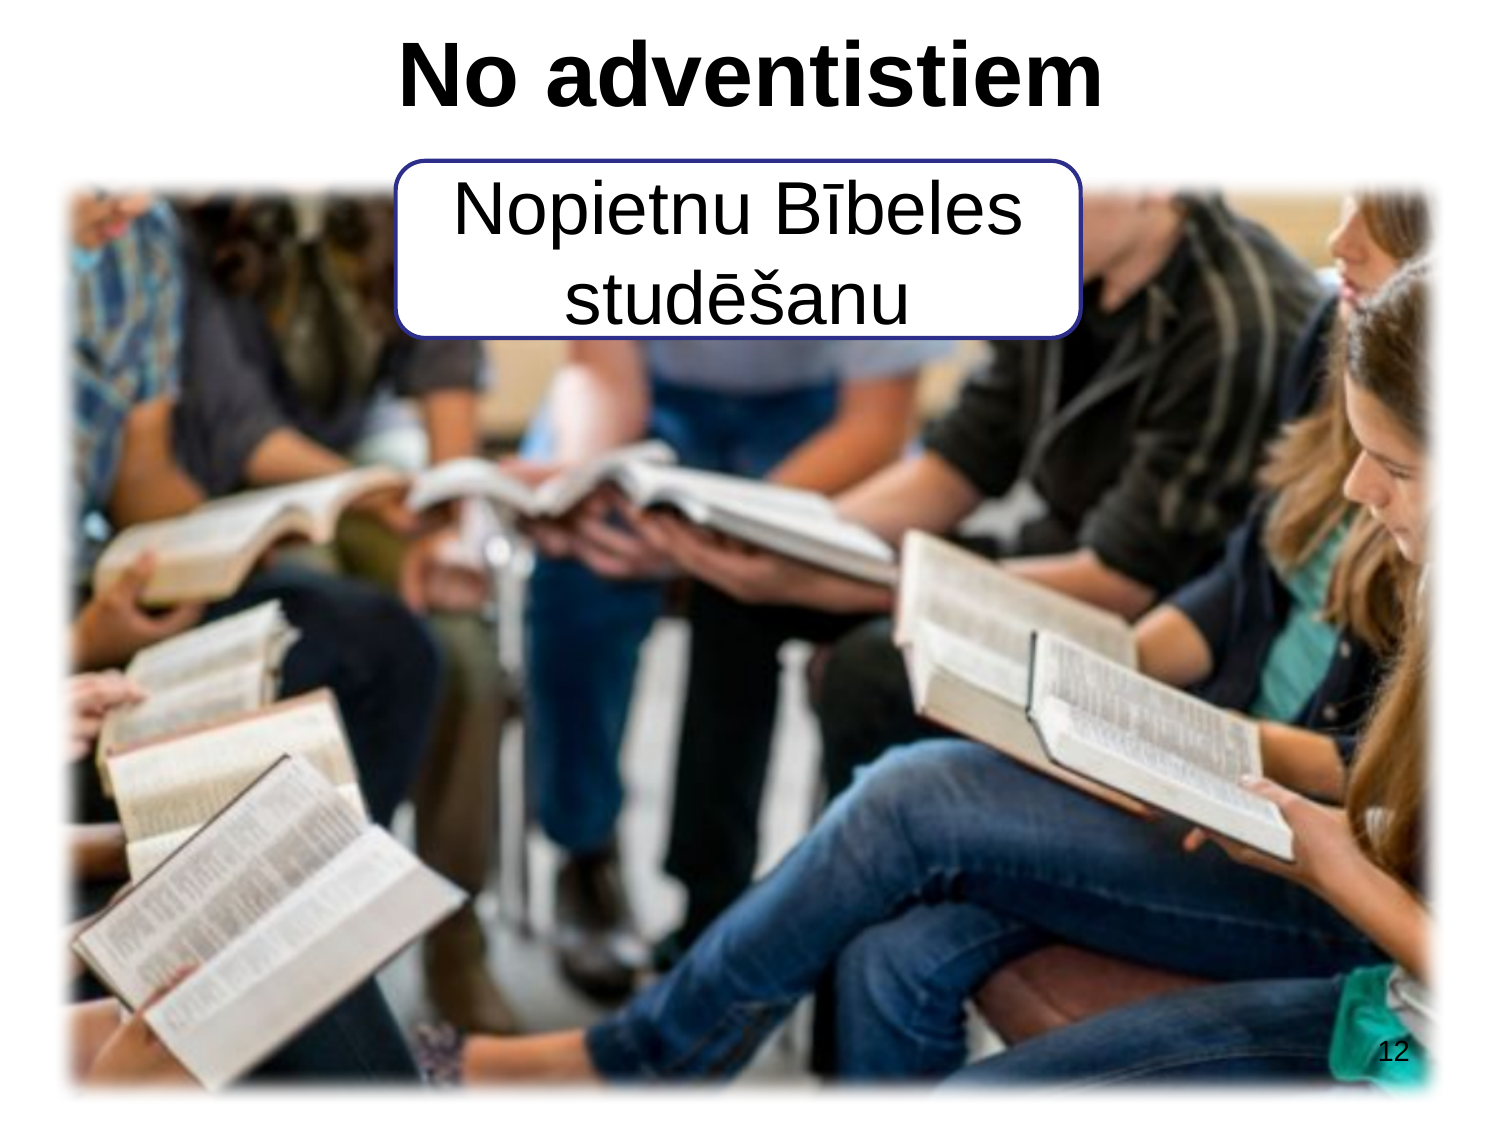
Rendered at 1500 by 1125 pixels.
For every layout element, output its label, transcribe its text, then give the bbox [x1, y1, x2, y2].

picture [55, 177, 1448, 1107]
text_box Nopietnu Bībeles studēšanu [397, 158, 1079, 175]
title No adventistiem [76, 0, 1427, 140]
